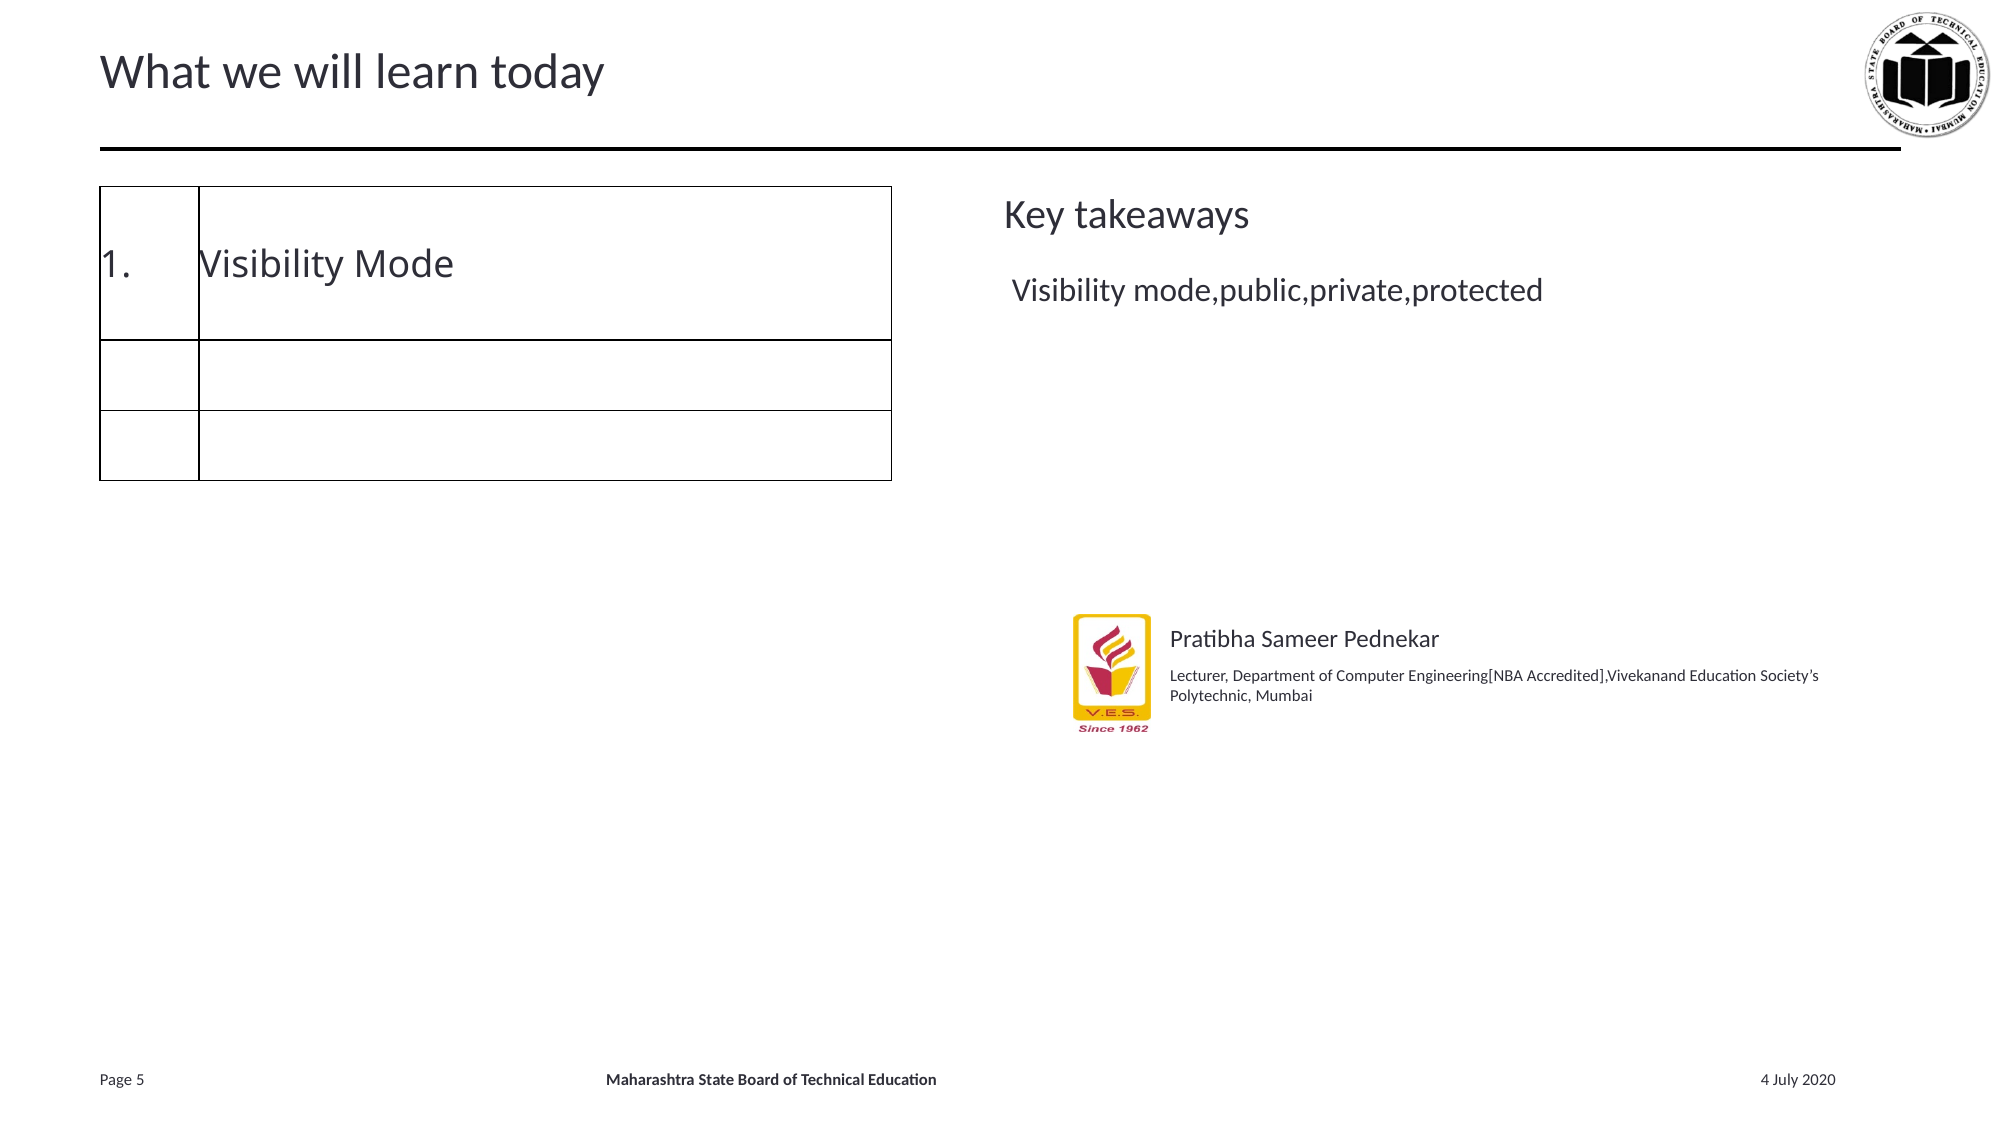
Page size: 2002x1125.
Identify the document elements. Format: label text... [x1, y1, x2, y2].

table_cell [200, 411, 891, 480]
list Visibility mode,public,private,protected [1004, 268, 1901, 533]
table_header 1. [101, 187, 198, 339]
list Pratibha Sameer Pednekar [1170, 625, 1677, 655]
table_header Visibility Mode [200, 187, 891, 339]
table_cell [101, 411, 198, 480]
list Key takeaways [1004, 186, 1901, 248]
table_cell [200, 341, 891, 410]
table_cell [101, 341, 198, 410]
title What we will learn today [100, 48, 1901, 146]
picture [1852, 0, 2001, 149]
list Lecturer, Department of Computer Engineering[NBA Accredited],Vivekanand Education Society’s Polytechnic, Mumbai [1170, 665, 1866, 695]
picture [1073, 614, 1151, 732]
